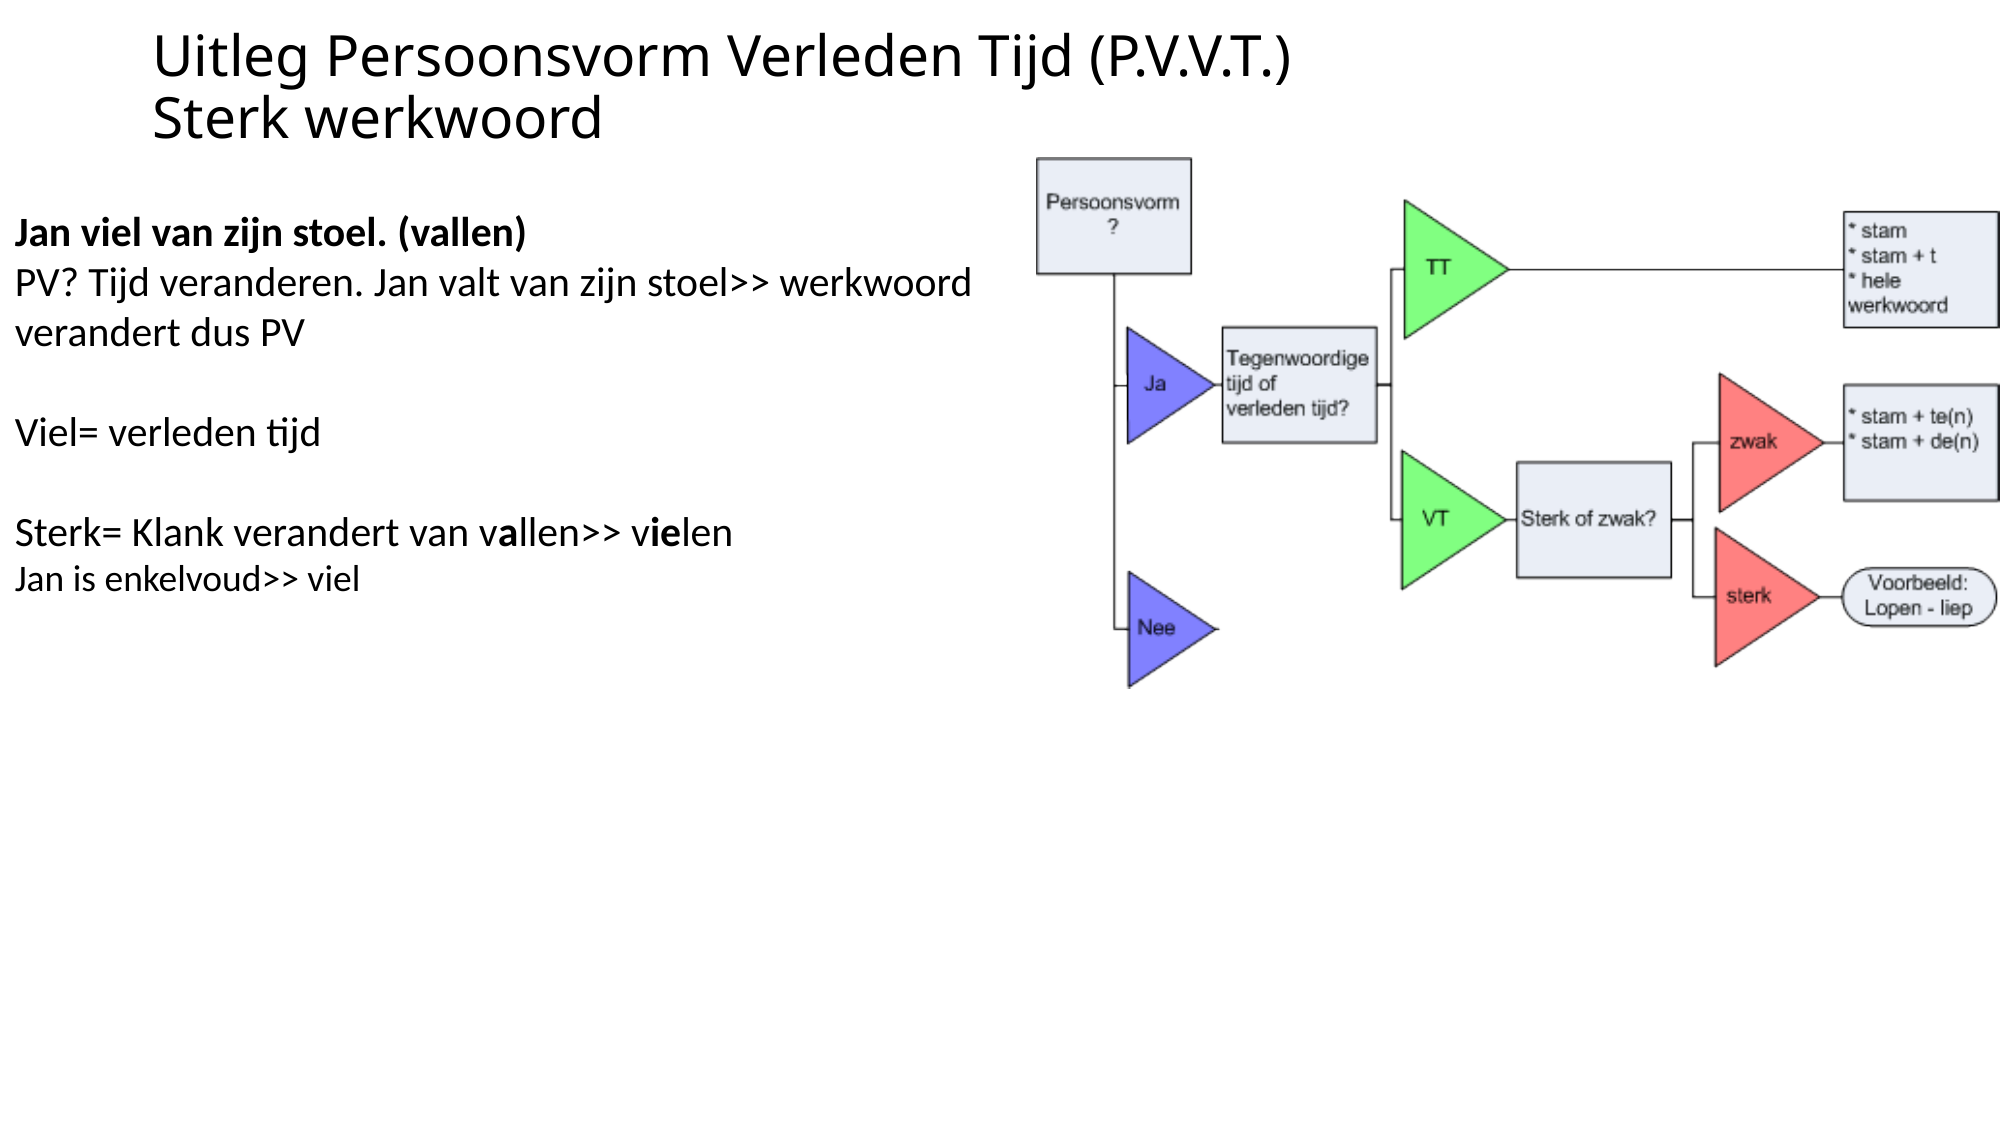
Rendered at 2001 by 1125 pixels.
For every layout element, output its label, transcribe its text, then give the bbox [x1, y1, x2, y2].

title Uitleg Persoonsvorm Verleden Tijd (P.V.V.T.) Sterk werkwoord [137, 20, 1863, 159]
picture [1036, 157, 2000, 690]
text_box Jan viel van zijn stoel. (vallen) PV? Tijd veranderen. Jan valt van zijn stoel>> werkwoord verandert dus PV Viel= verleden tijd Sterk= Klank verandert van vallen>> vielen Jan is enkelvoud>> viel [0, 196, 1036, 607]
